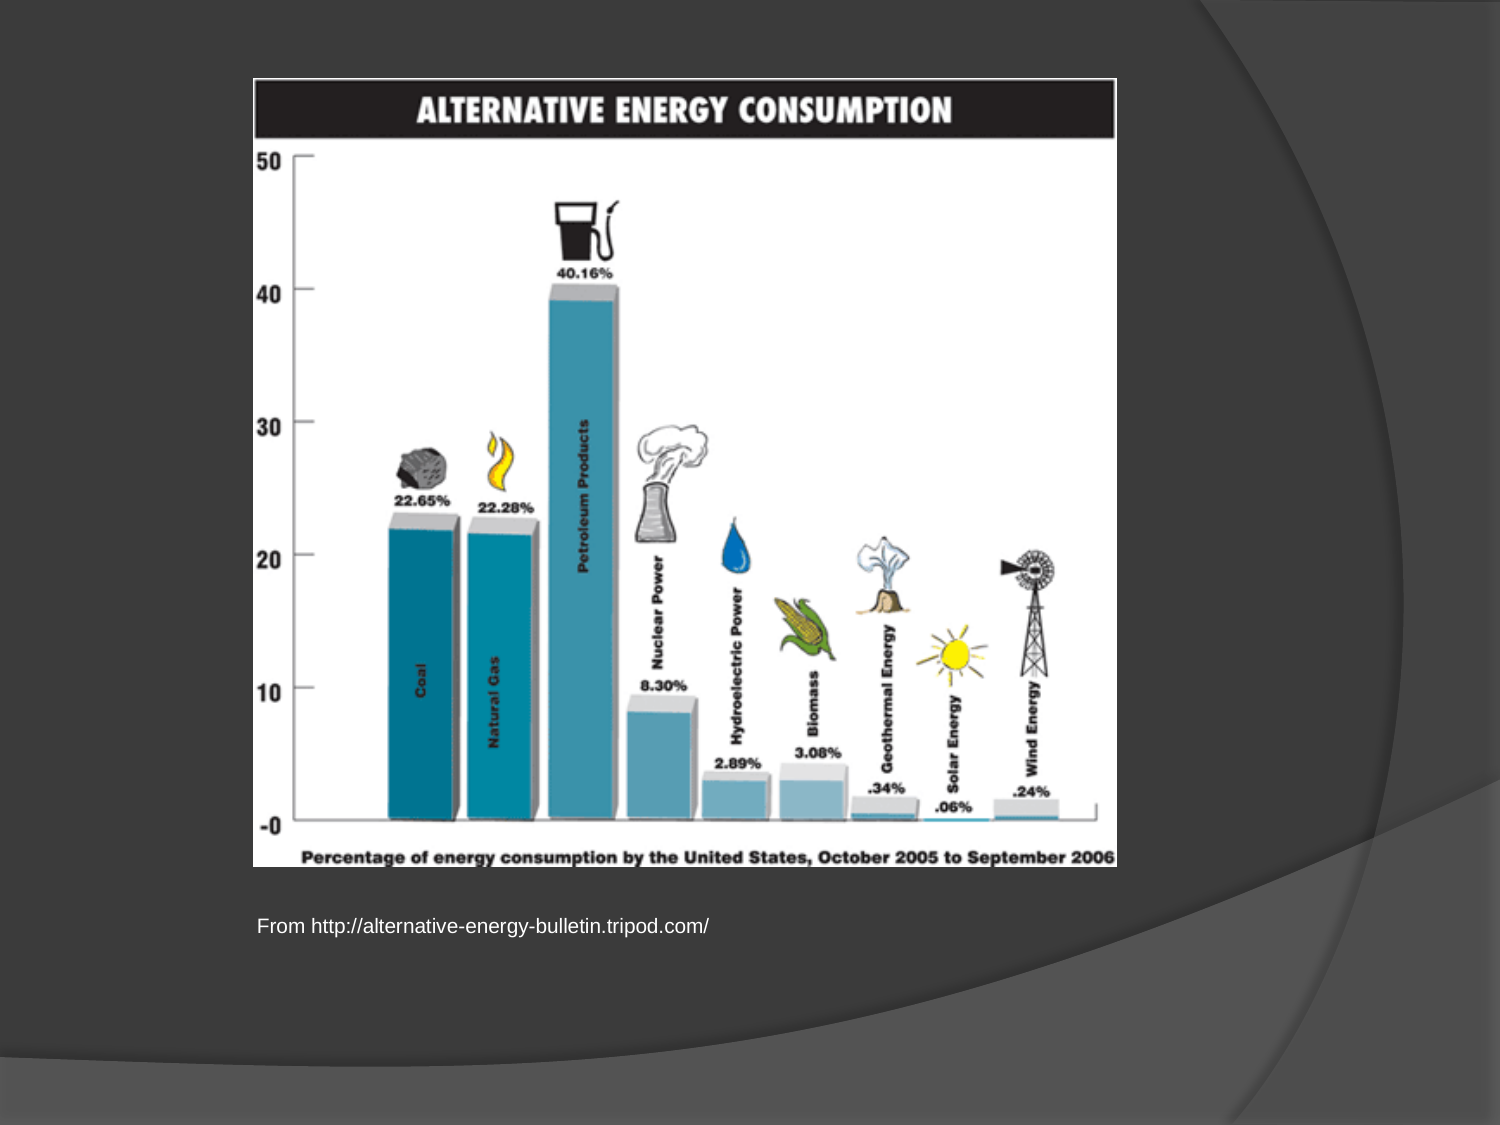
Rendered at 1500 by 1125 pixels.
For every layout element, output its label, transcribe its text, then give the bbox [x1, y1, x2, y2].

picture [253, 77, 1117, 867]
text_box From http://alternative-energy-bulletin.tripod.com/ [242, 905, 992, 945]
